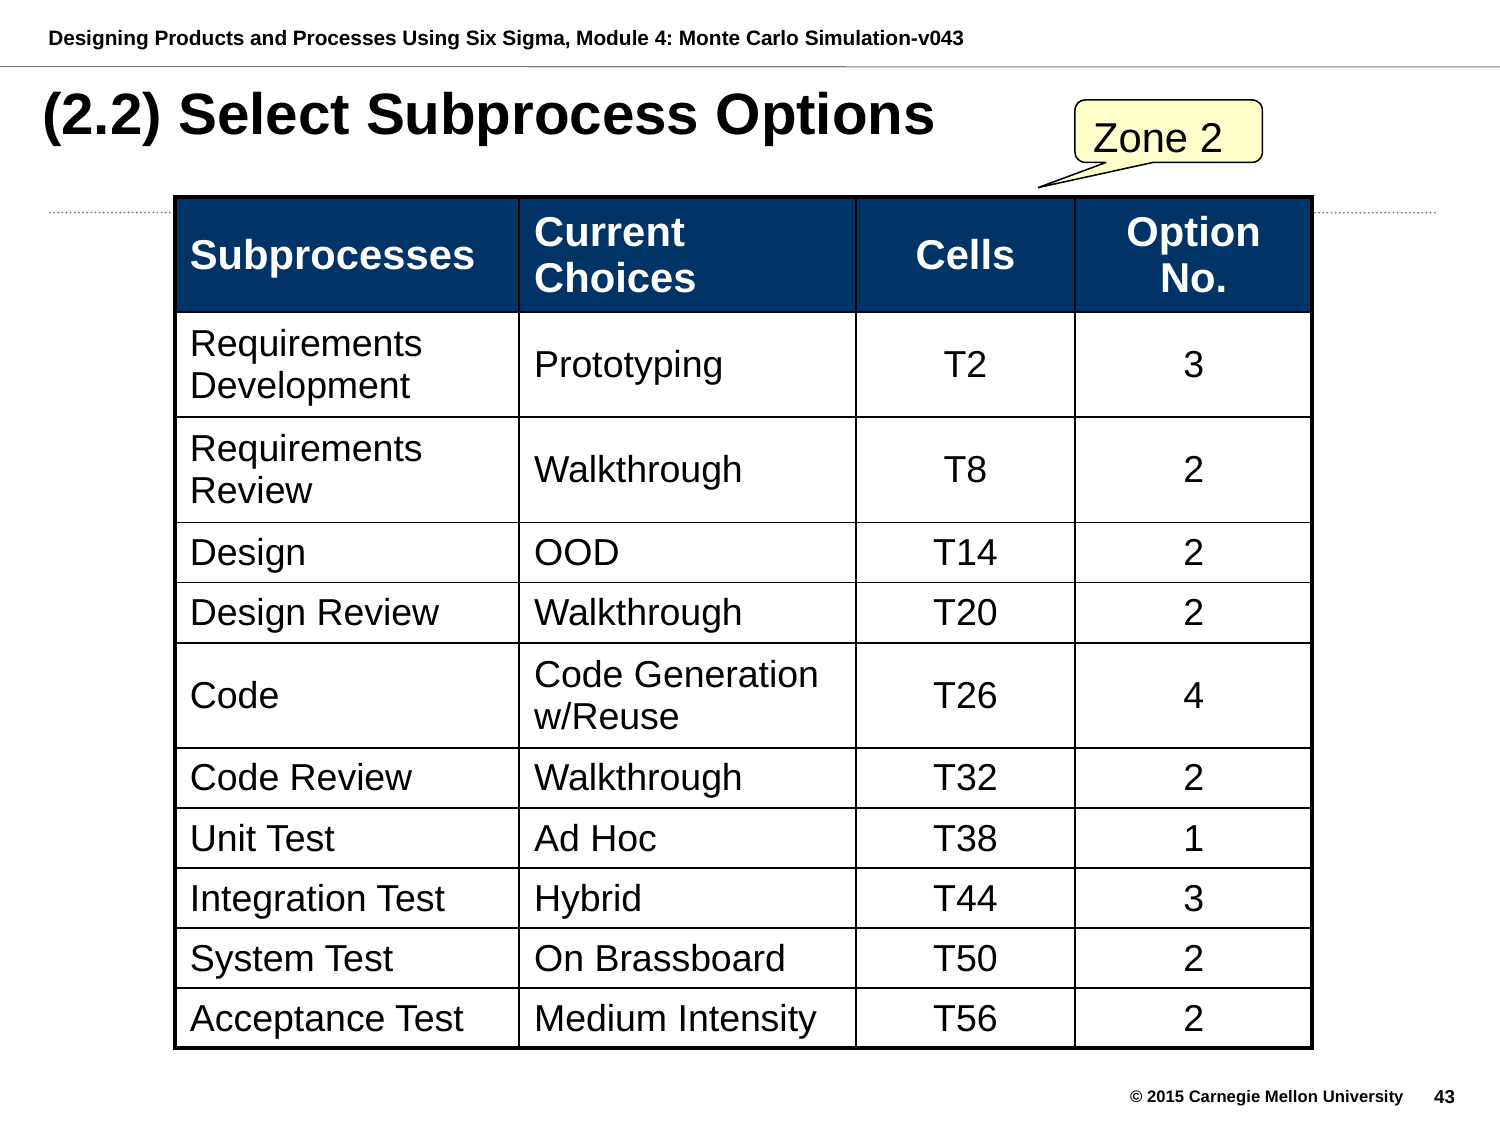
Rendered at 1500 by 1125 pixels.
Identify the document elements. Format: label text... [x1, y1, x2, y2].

table_cell 1 [1076, 809, 1310, 867]
table_cell Medium Intensity [520, 989, 855, 1046]
table_cell OOD [520, 523, 855, 582]
table_cell T32 [857, 749, 1074, 807]
table_cell Unit Test [177, 809, 518, 867]
table_cell System Test [177, 929, 518, 987]
table_cell Code Review [177, 749, 518, 807]
table_cell 3 [1076, 313, 1310, 416]
table_cell T56 [857, 989, 1074, 1046]
table_cell 2 [1076, 749, 1310, 807]
table_cell T14 [857, 523, 1074, 582]
table_header Current Choices [520, 199, 855, 311]
table_cell Code [177, 644, 518, 747]
table_cell Ad Hoc [520, 809, 855, 867]
table_cell T2 [857, 313, 1074, 416]
table_cell 2 [1076, 583, 1310, 642]
table_cell 4 [1076, 644, 1310, 747]
table_cell Requirements Development [177, 313, 518, 416]
table_cell 3 [1076, 869, 1310, 927]
table_cell Code Generation w/Reuse [520, 644, 855, 747]
table_cell Requirements Review [177, 418, 518, 522]
table_header Subprocesses [177, 199, 518, 311]
table_cell Design [177, 523, 518, 582]
text_box Zone 2 [1038, 99, 1263, 188]
table_cell Acceptance Test [177, 989, 518, 1046]
table_cell Integration Test [177, 869, 518, 927]
table_cell 2 [1076, 523, 1310, 582]
table_cell Walkthrough [520, 749, 855, 807]
table_cell 2 [1076, 418, 1310, 522]
table_cell 2 [1076, 929, 1310, 987]
table_cell Prototyping [520, 313, 855, 416]
table_cell T50 [857, 929, 1074, 987]
table_cell 2 [1076, 989, 1310, 1046]
table_cell On Brassboard [520, 929, 855, 987]
table_header Cells [857, 199, 1074, 311]
table_cell T20 [857, 583, 1074, 642]
table_header Option No. [1076, 199, 1310, 311]
table_cell Walkthrough [520, 418, 855, 522]
table_cell Hybrid [520, 869, 855, 927]
table_cell T8 [857, 418, 1074, 522]
table_cell Walkthrough [520, 583, 855, 642]
title (2.2) Select Subprocess Options [42, 89, 1438, 146]
table_cell Design Review [177, 583, 518, 642]
table_cell T44 [857, 869, 1074, 927]
table_cell T38 [857, 809, 1074, 867]
table_cell T26 [857, 644, 1074, 747]
